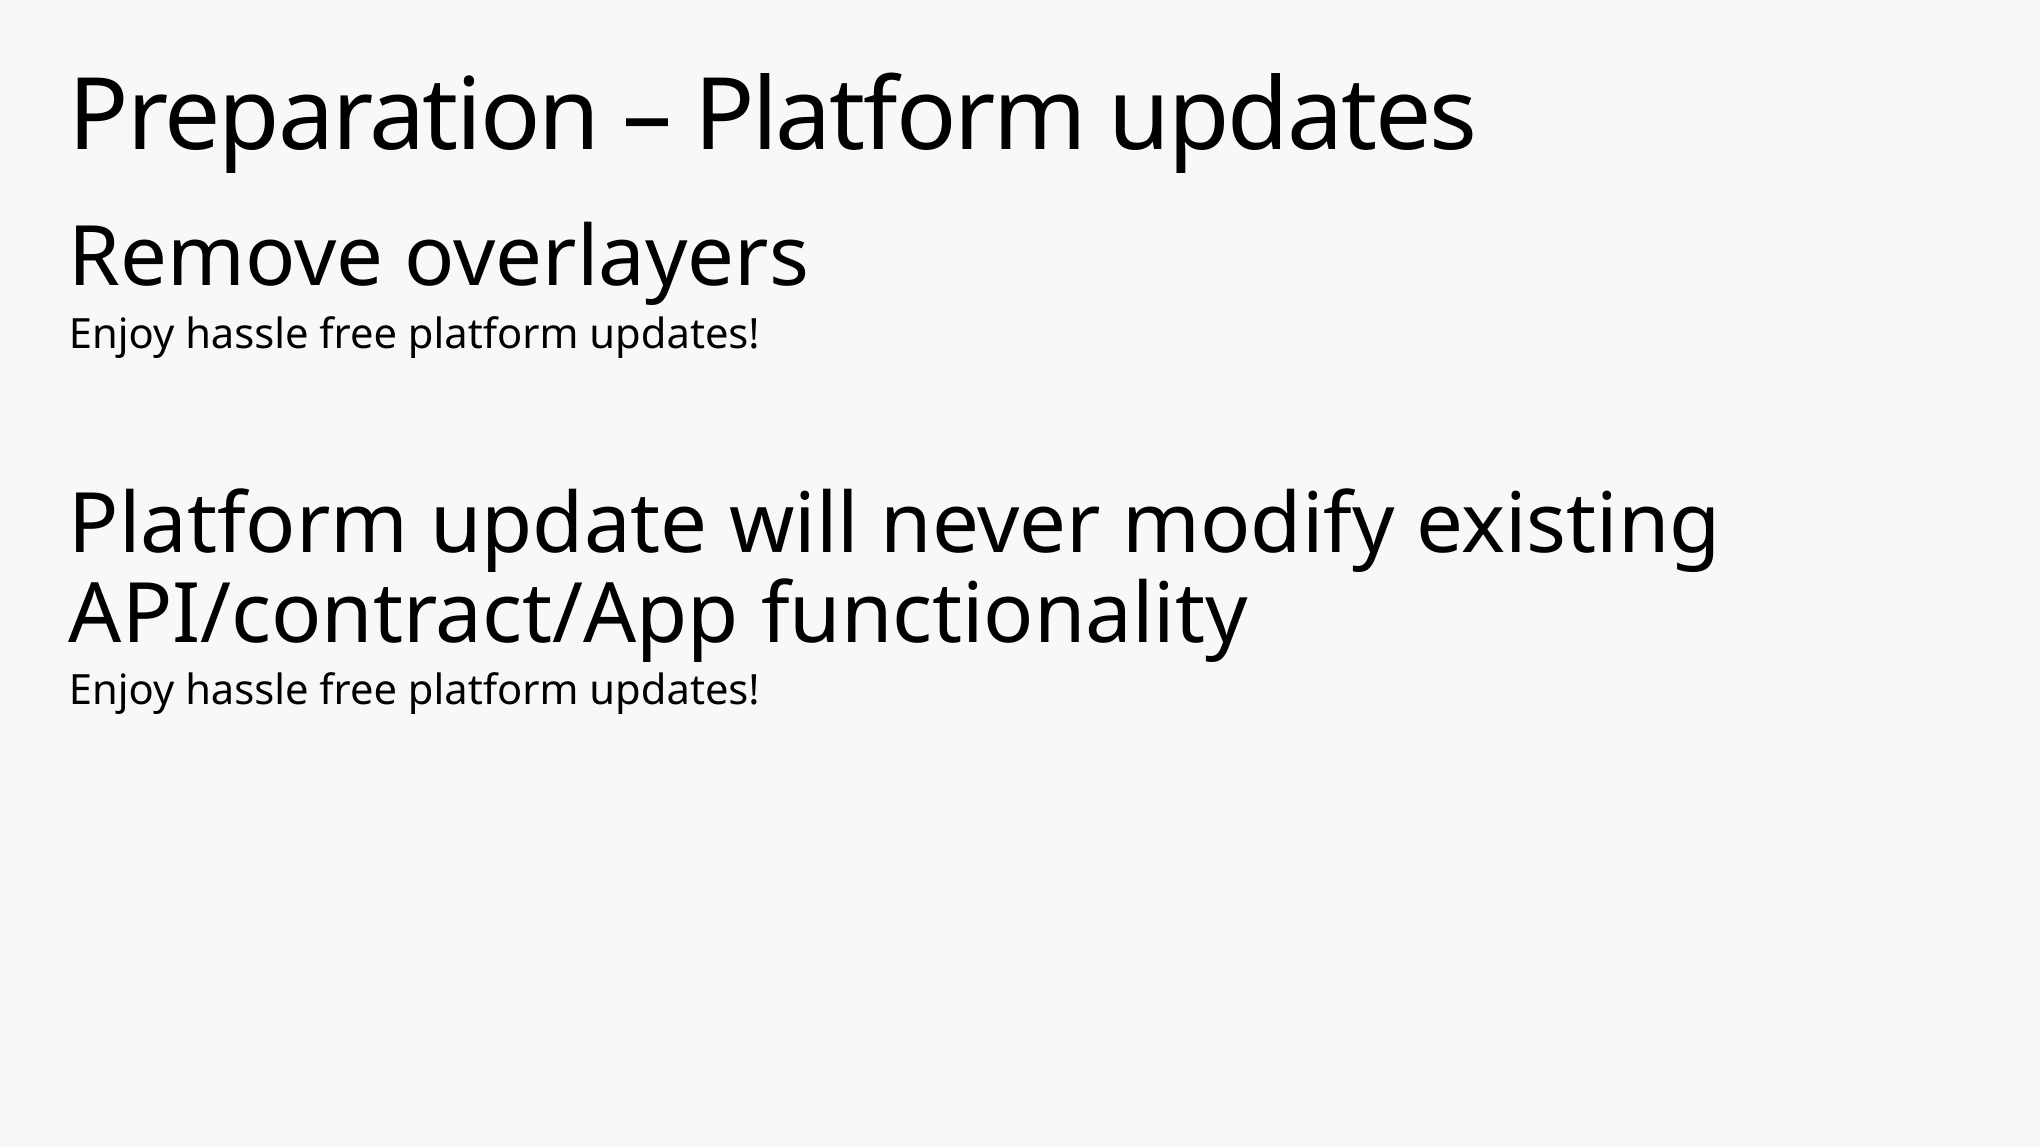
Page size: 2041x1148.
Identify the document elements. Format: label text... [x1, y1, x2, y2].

title Preparation – Platform updates [45, 48, 1996, 198]
list Remove overlayers Enjoy hassle free platform updates! Platform update will never modify existing API/contract/App functionality Enjoy hassle free platform updates! [45, 198, 1996, 856]
